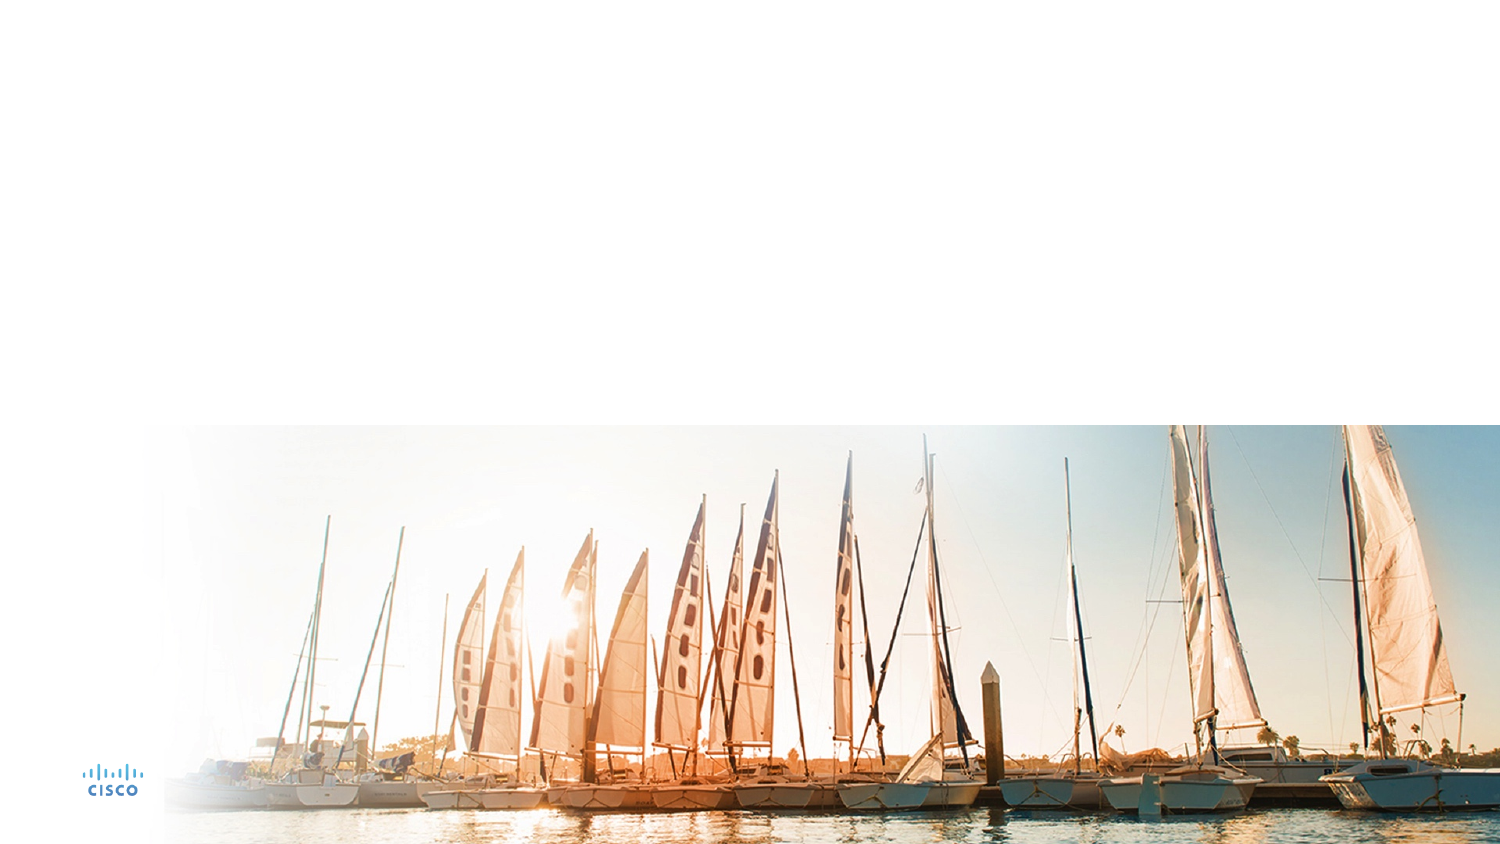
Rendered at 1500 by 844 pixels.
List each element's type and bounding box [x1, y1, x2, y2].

picture [0, 425, 1500, 844]
